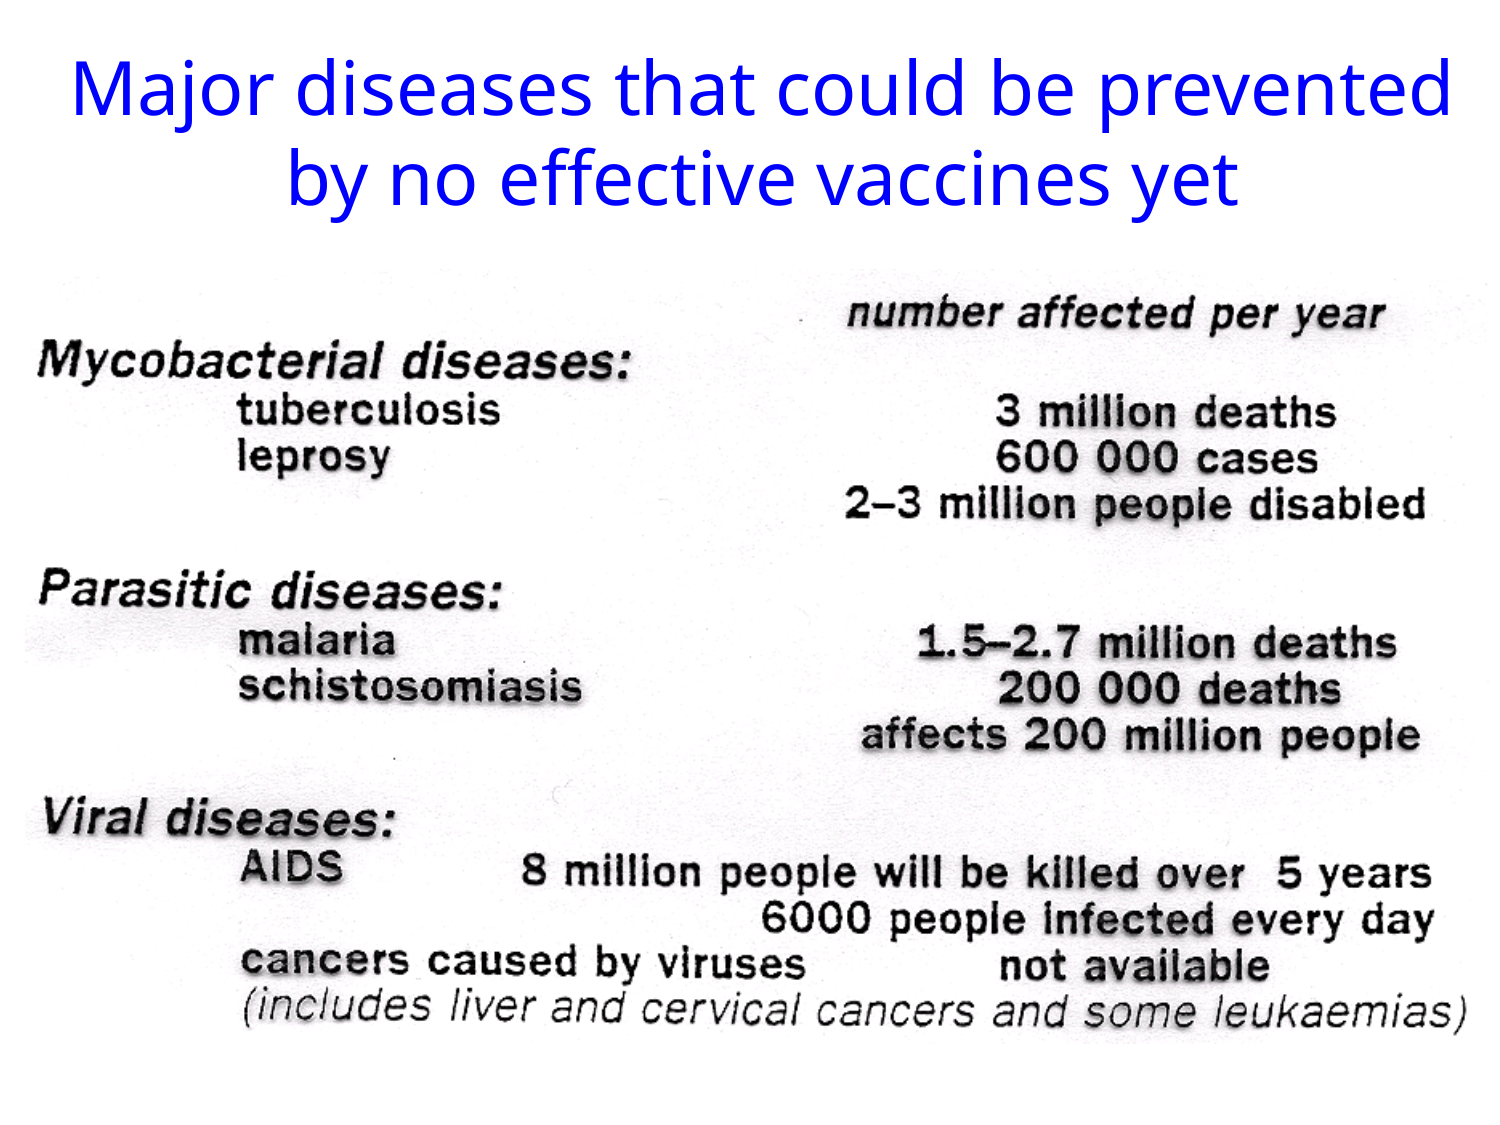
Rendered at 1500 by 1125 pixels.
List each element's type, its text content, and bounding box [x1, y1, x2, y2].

picture [25, 269, 1489, 1044]
text_box Major diseases that could be prevented by no effective vaccines yet [49, 32, 1475, 228]
